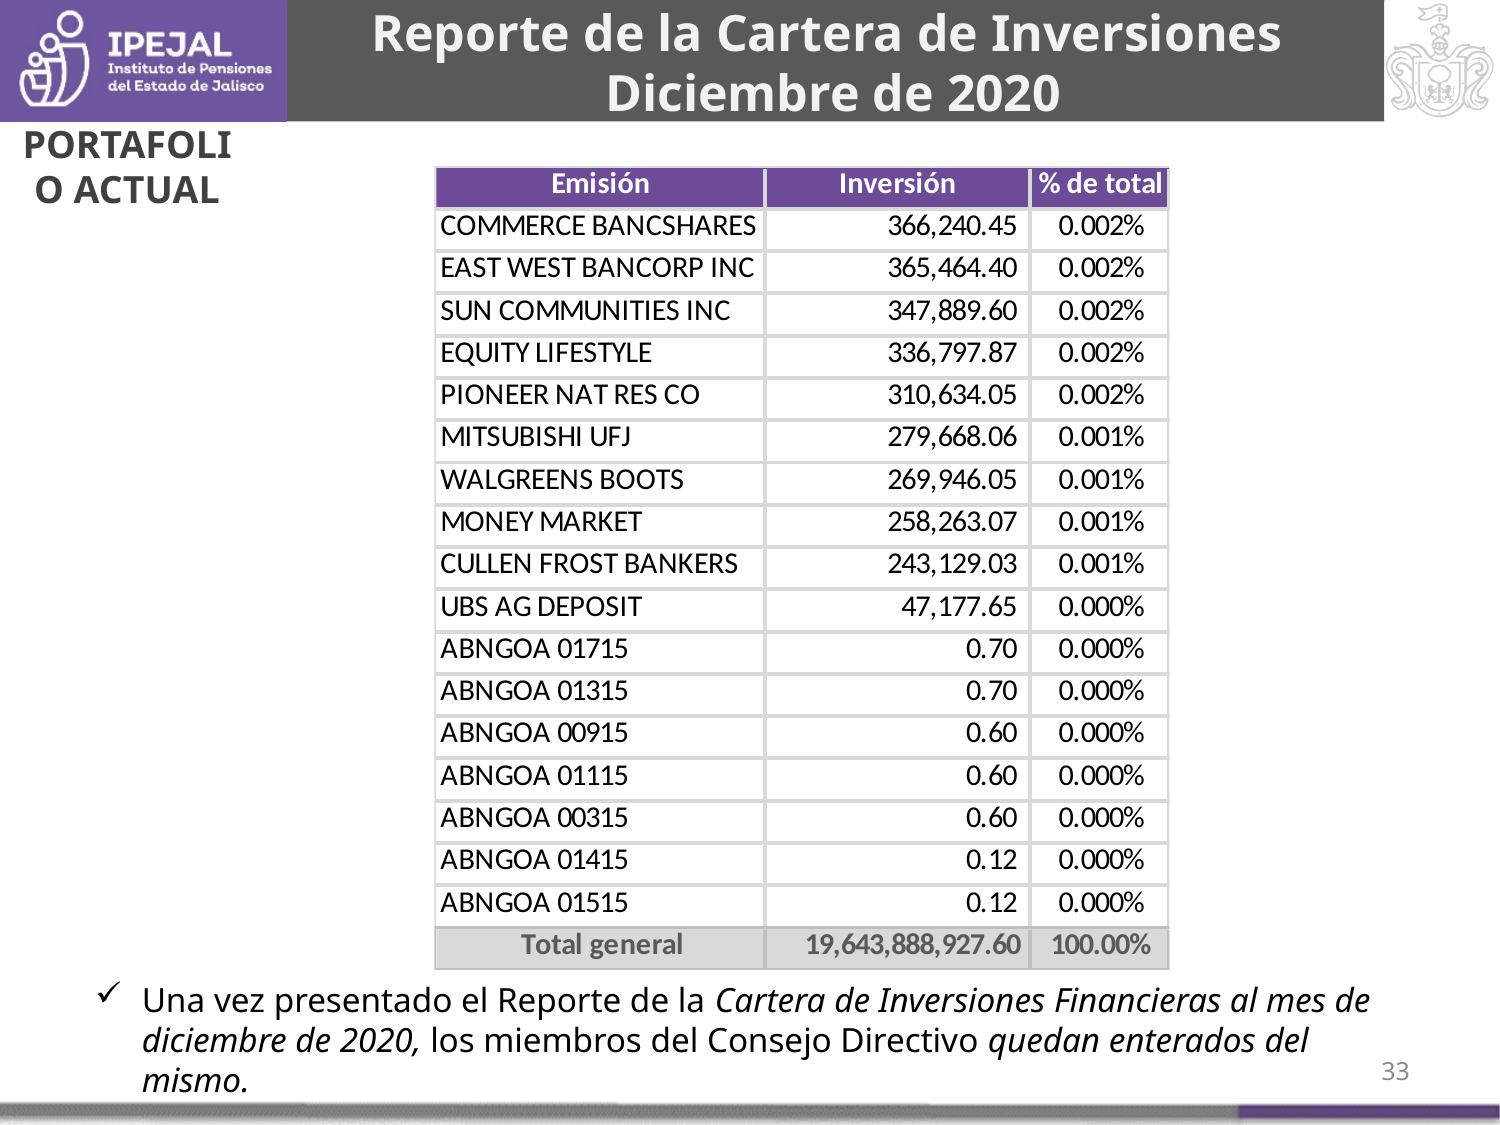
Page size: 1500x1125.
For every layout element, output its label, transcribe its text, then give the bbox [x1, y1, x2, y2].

picture [0, 1096, 1500, 1125]
text_box Reporte de la Cartera de Inversiones Diciembre de 2020 [278, 0, 1388, 108]
text_box Una vez presentado el Reporte de la Cartera de Inversiones Financieras al mes de diciembre de 2020, los miembros del Consejo Directivo quedan enterados del mismo. [80, 971, 1425, 1107]
text_box PORTAFOLIO ACTUAL [0, 113, 254, 219]
picture [434, 166, 1172, 972]
picture [0, 0, 288, 122]
